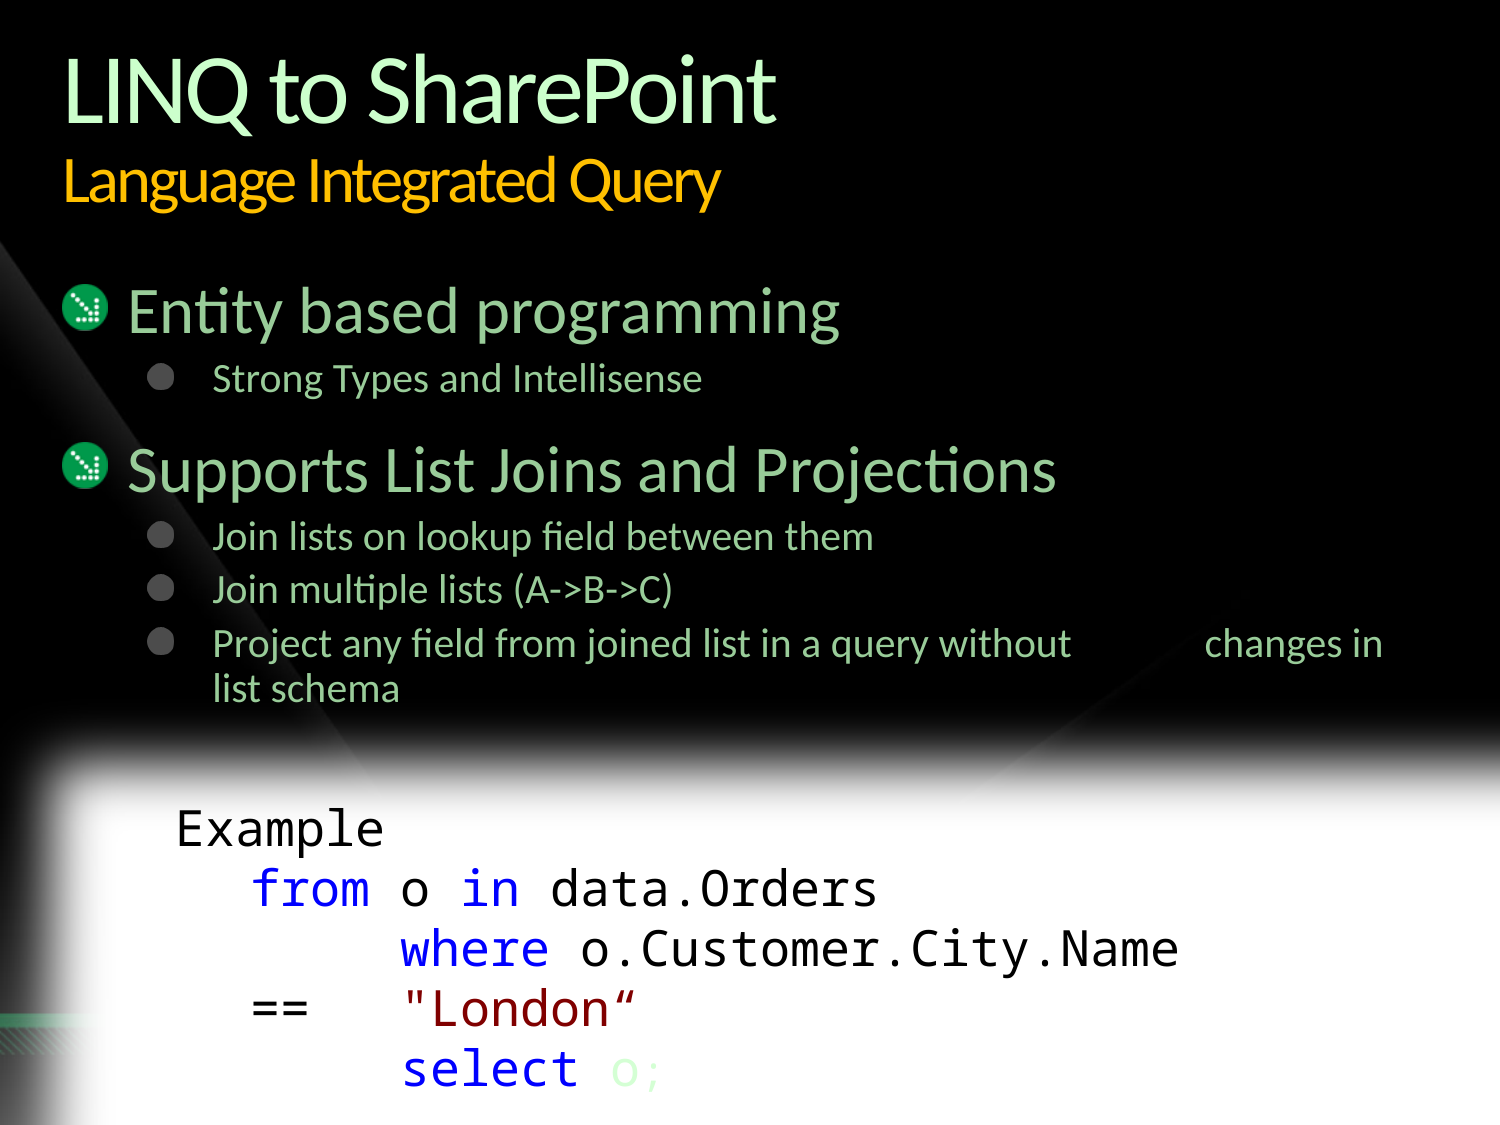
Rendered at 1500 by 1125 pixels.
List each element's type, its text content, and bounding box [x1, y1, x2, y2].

title LINQ to SharePoint Language Integrated Query [62, 37, 1438, 220]
list Entity based programming Strong Types and Intellisense Supports List Joins and Projections Join lists on lookup field between them Join multiple lists (A->B->C) Project any field from joined list in a query without changes in list schema [62, 275, 1400, 699]
picture [0, 0, 1500, 1125]
